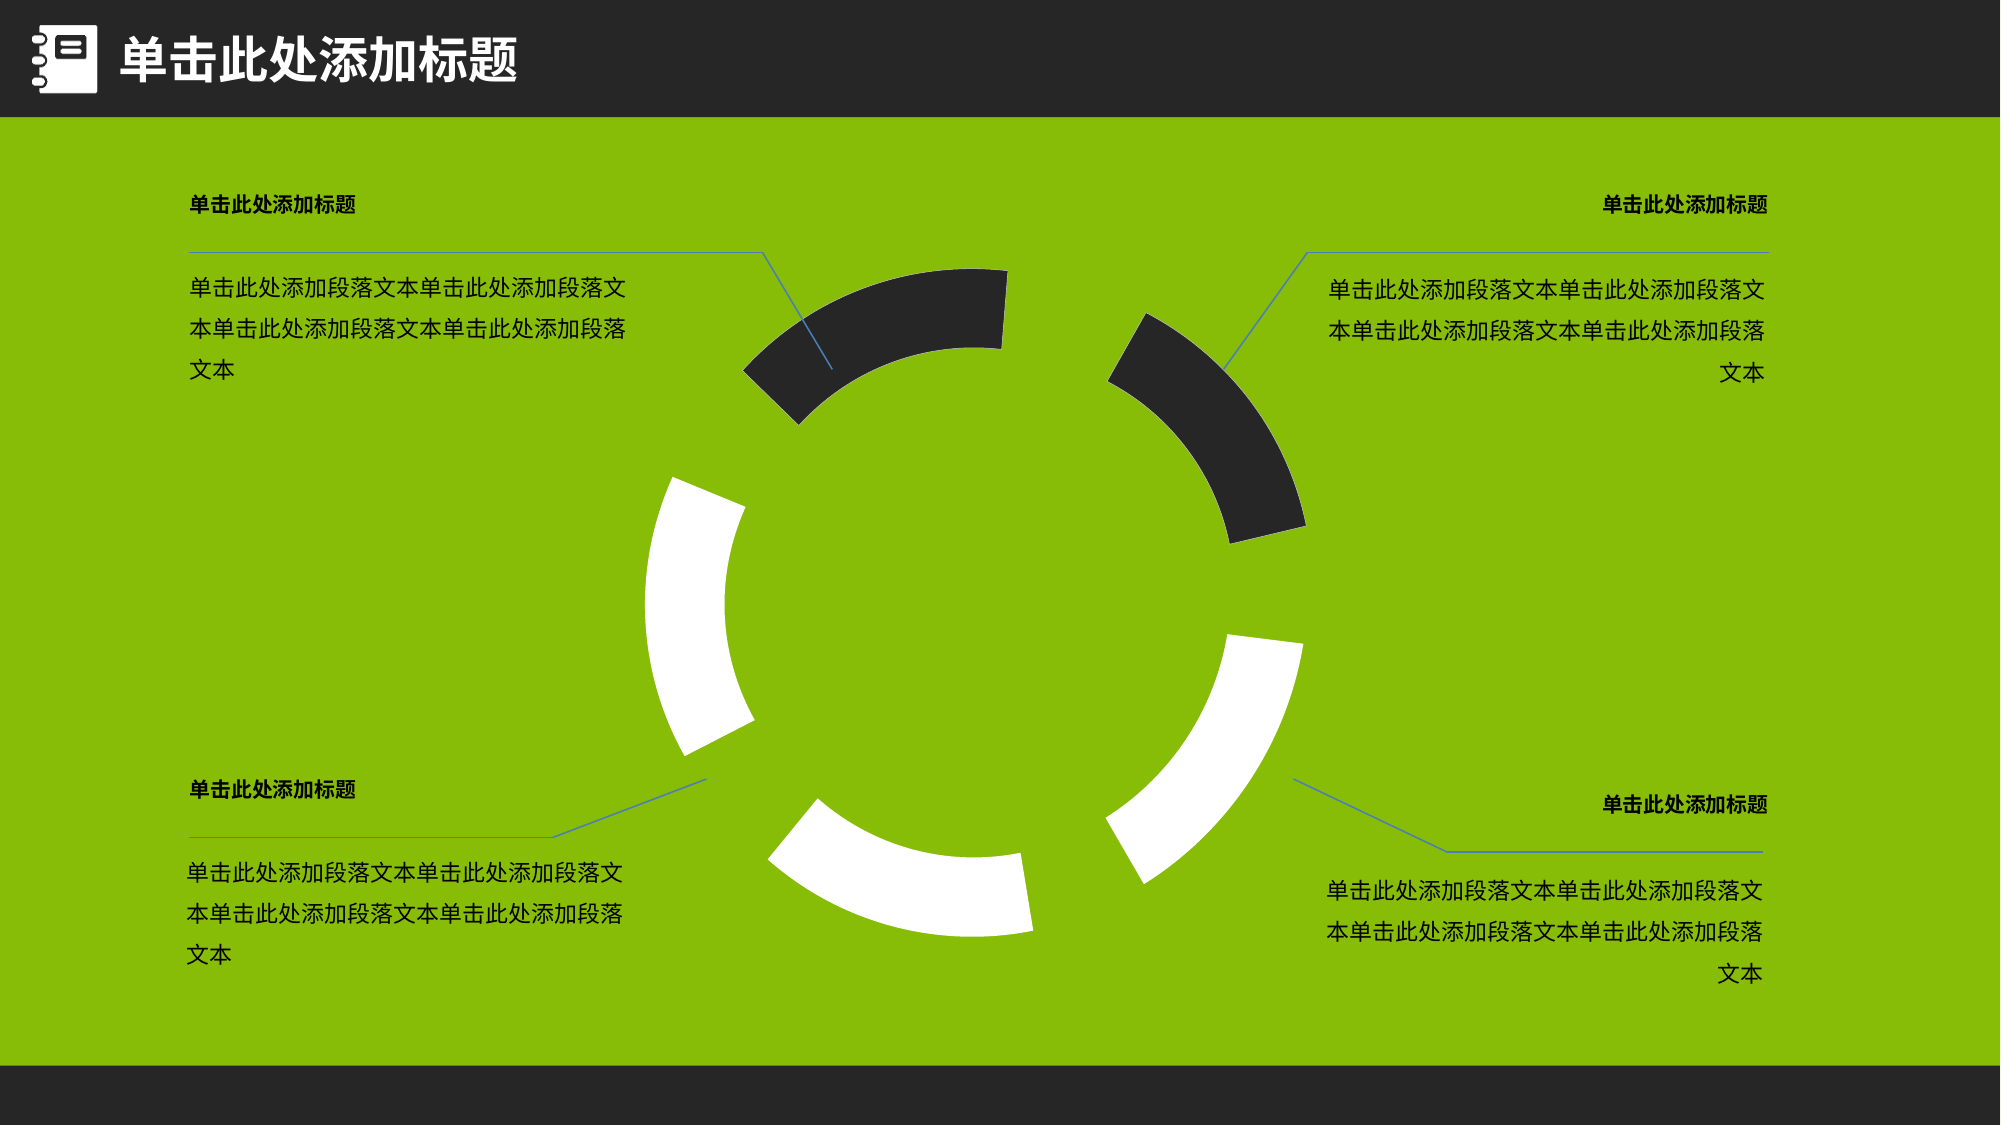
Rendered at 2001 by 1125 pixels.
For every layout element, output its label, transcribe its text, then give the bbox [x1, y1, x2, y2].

picture [0, 0, 2001, 1125]
picture [27, 20, 104, 98]
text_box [172, 179, 1783, 950]
text_box [0, 0, 2000, 118]
text_box [0, 1065, 2000, 1125]
text_box 单击此处添加标题 [104, 21, 542, 97]
